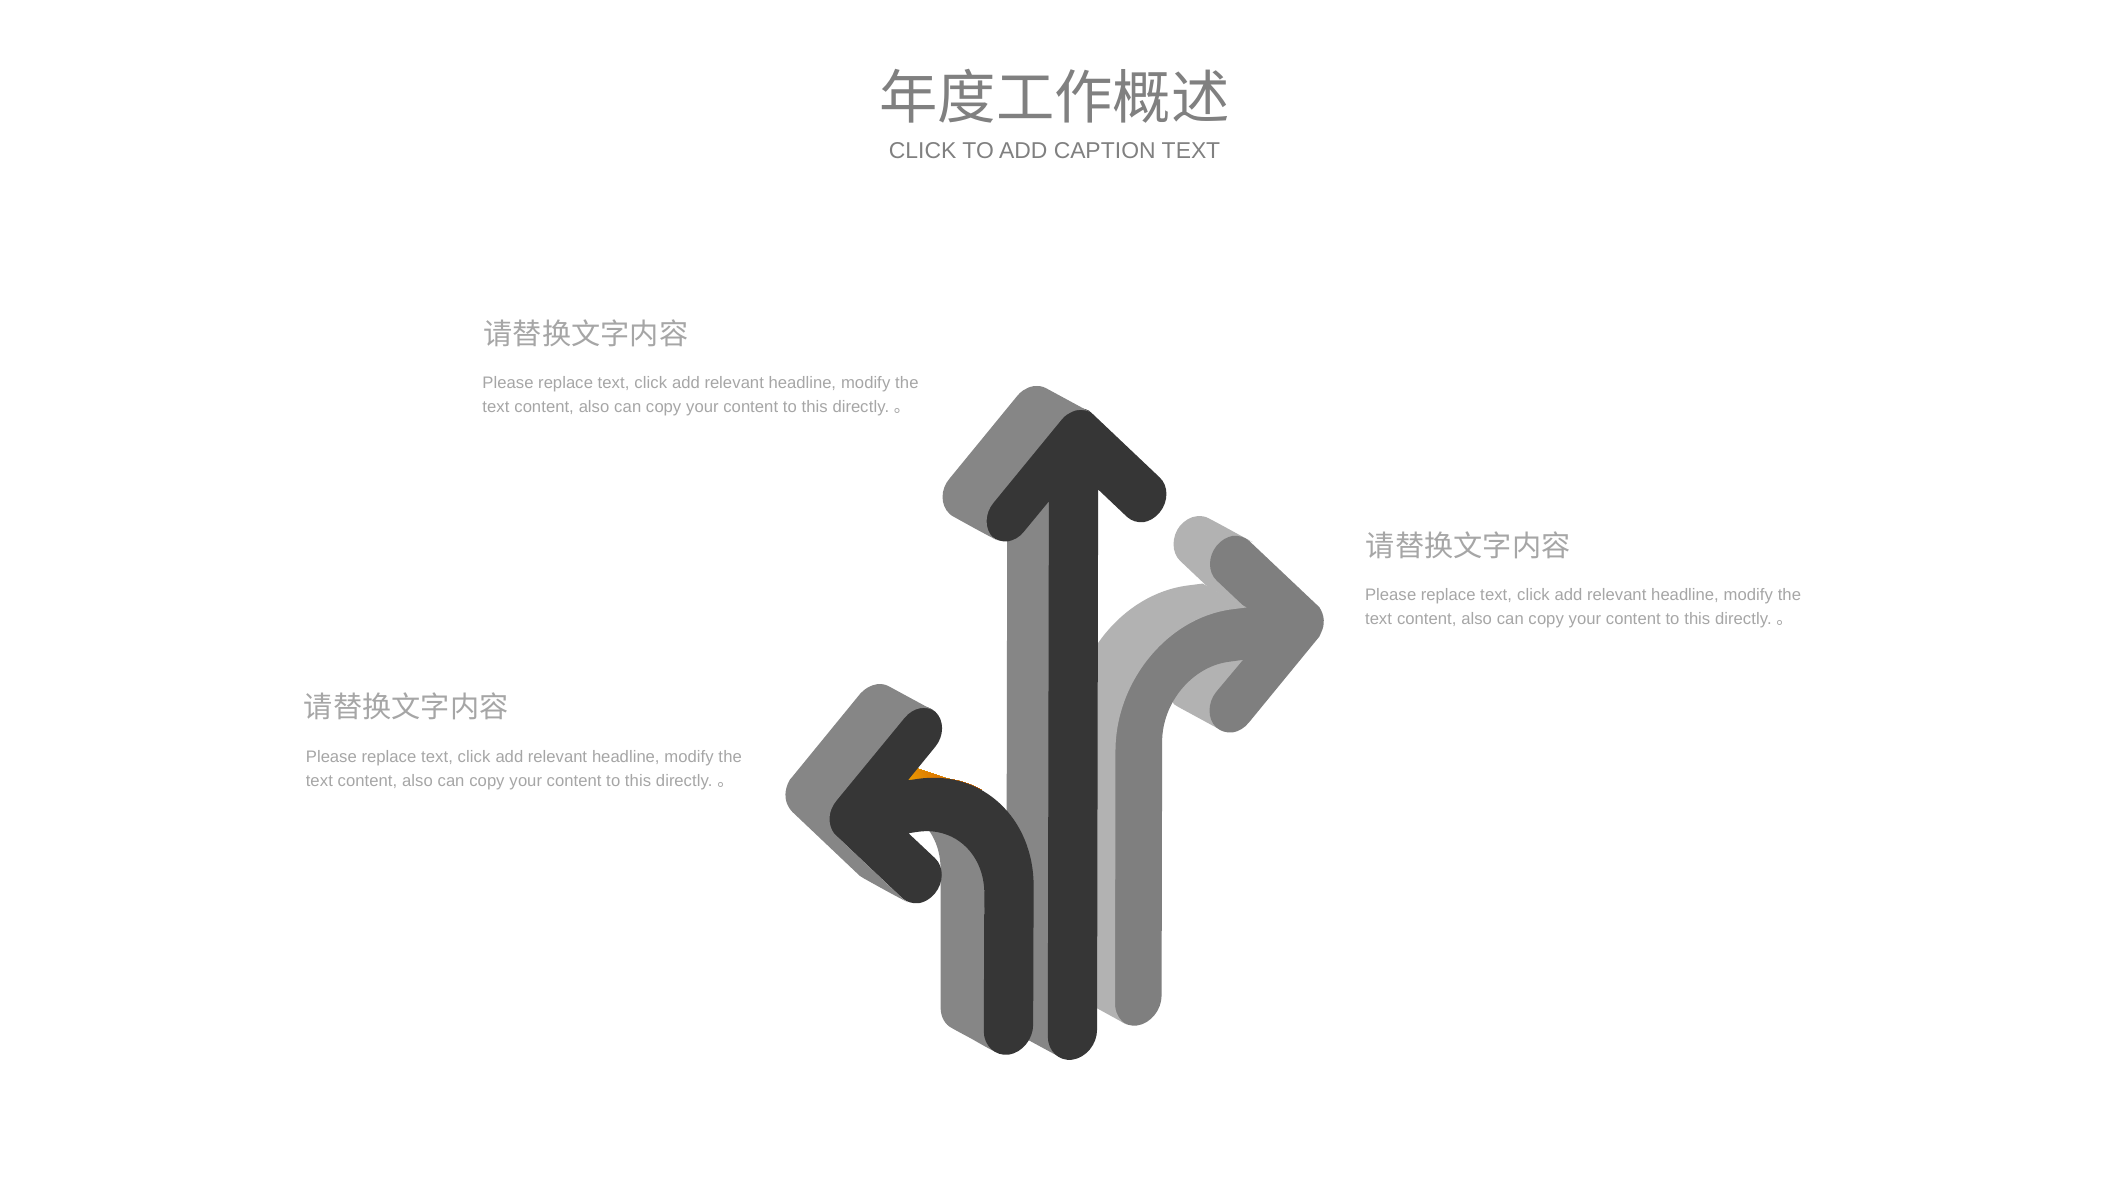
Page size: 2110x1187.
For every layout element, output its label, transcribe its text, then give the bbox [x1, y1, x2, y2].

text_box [467, 301, 938, 423]
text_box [1350, 512, 1820, 634]
text_box 年度工作概述 [865, 60, 1245, 131]
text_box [784, 385, 1326, 1062]
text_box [288, 674, 761, 796]
text_box CLICK TO ADD CAPTION TEXT [865, 135, 1245, 163]
